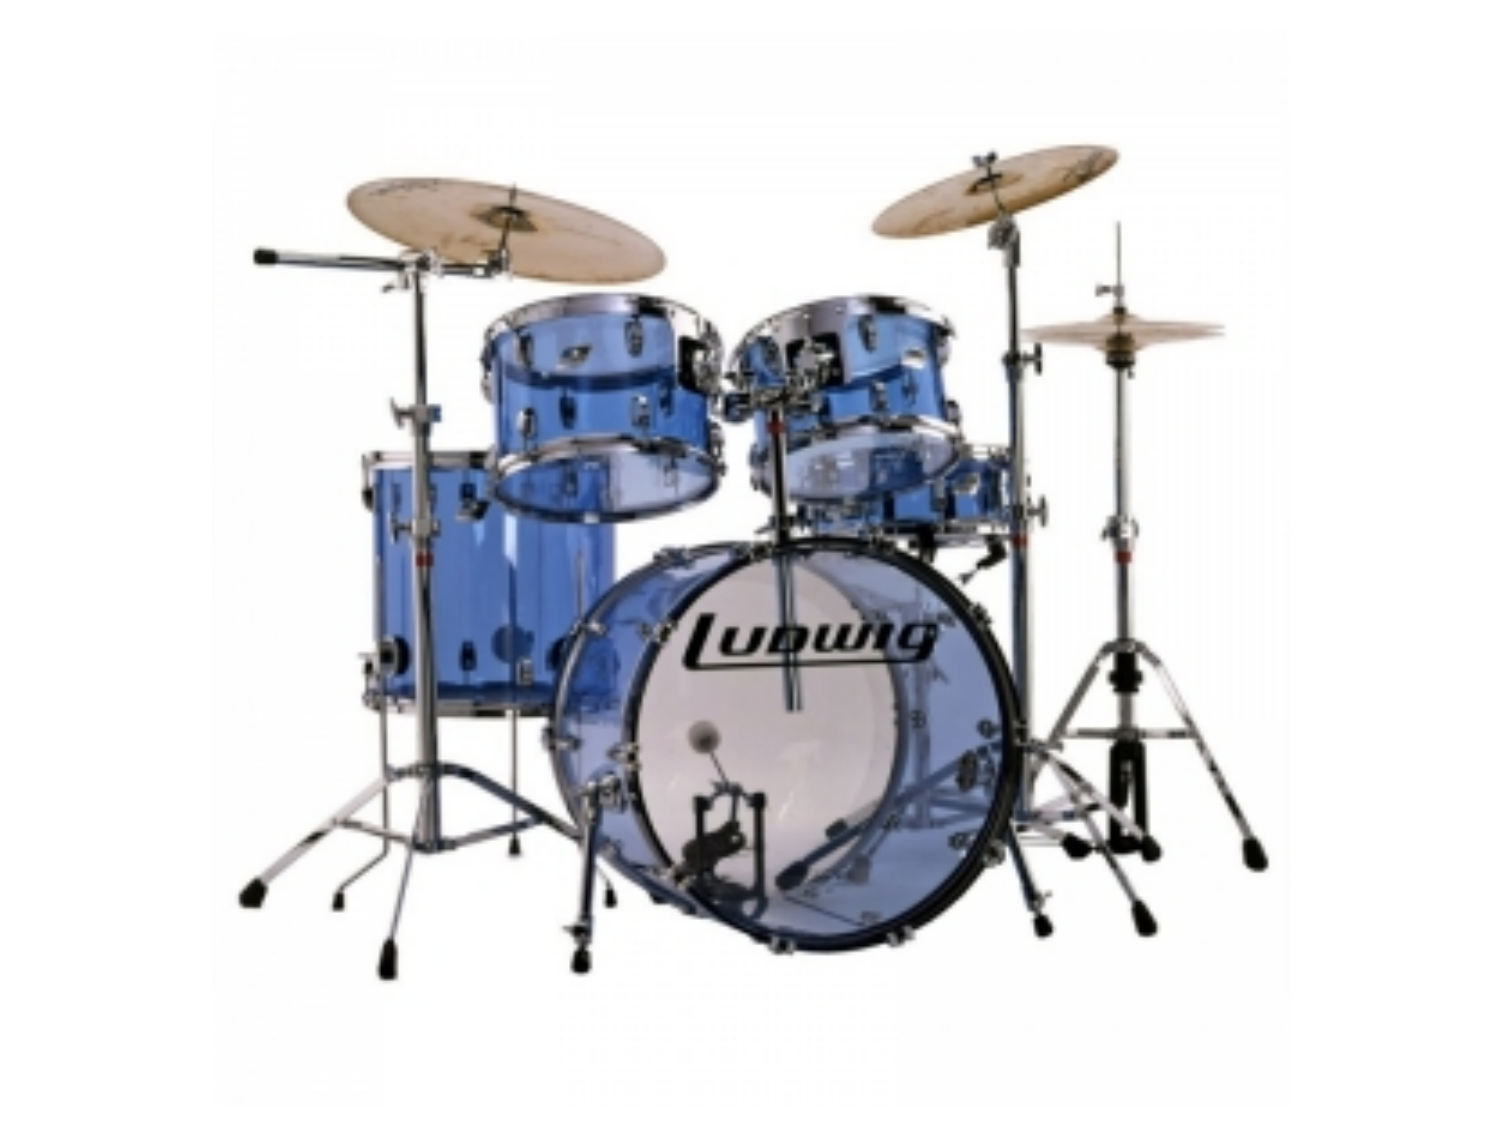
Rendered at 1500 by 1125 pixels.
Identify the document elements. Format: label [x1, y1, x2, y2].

list [212, 28, 1291, 1107]
